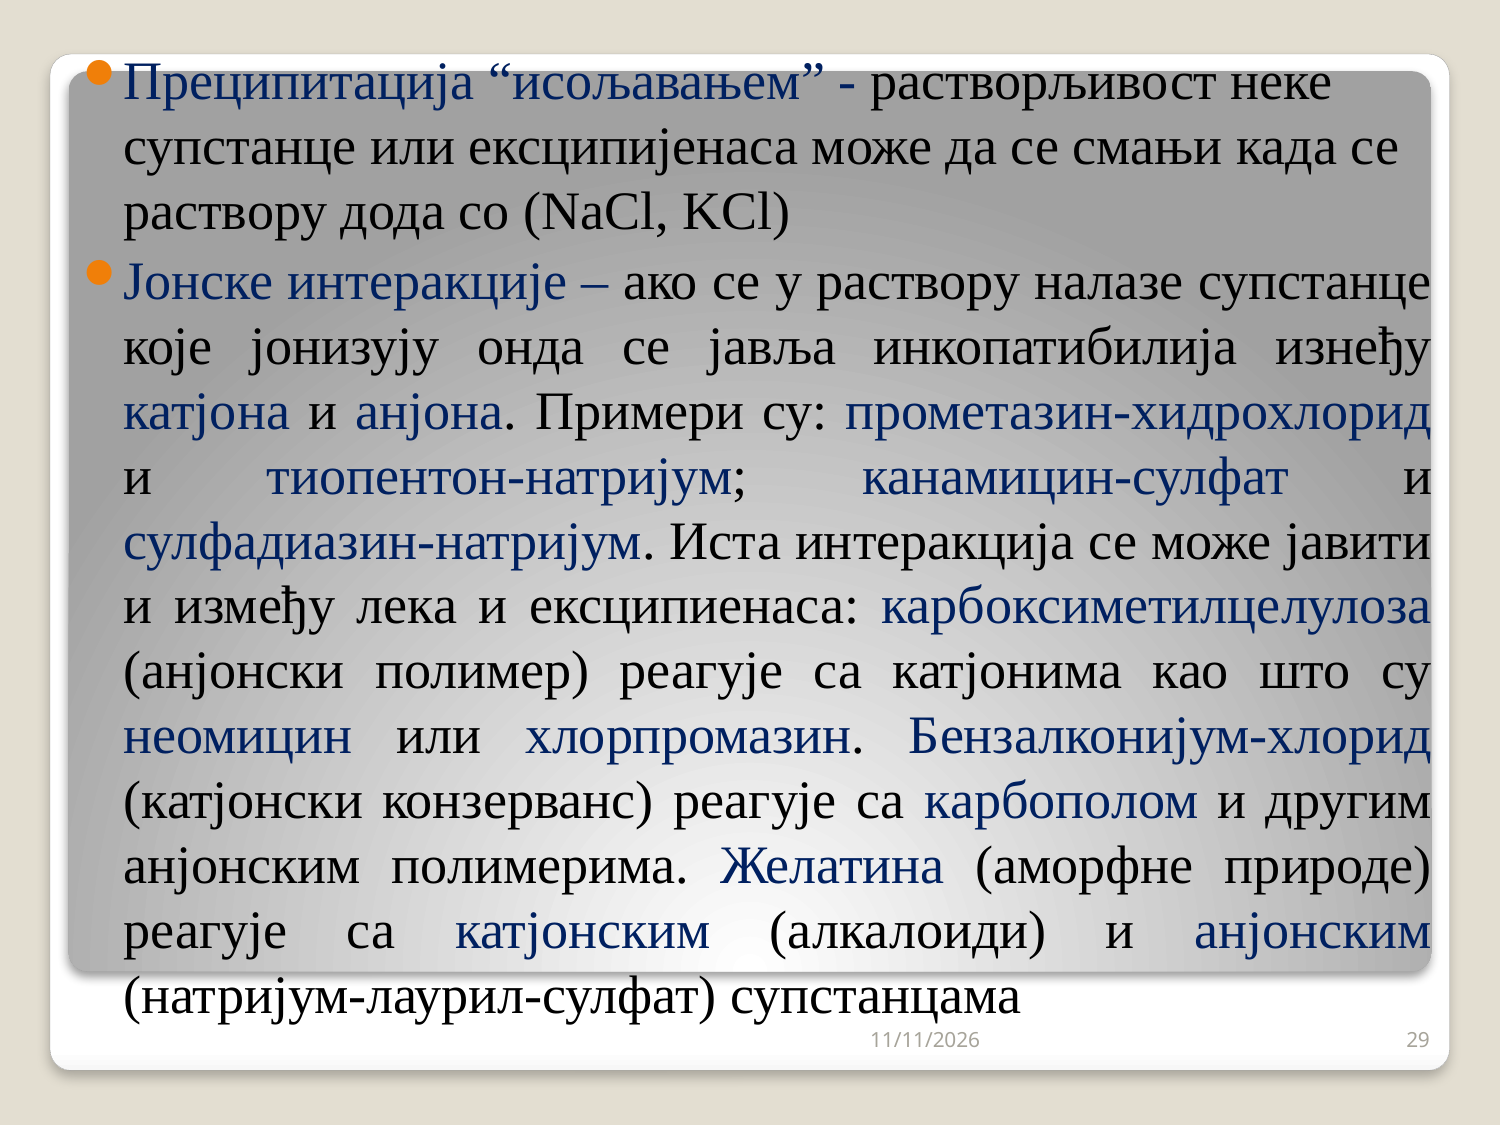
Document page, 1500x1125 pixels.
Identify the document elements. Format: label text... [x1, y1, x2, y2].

slide_number 29 [1369, 1002, 1445, 1063]
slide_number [619, 1002, 995, 1063]
list Преципитација “исољавањем” - растворљивост неке супстанце или ексципијенаса може да се смањи када се раствору дода со (NaCl, KCl) Јонске интеракције – ако се у раствору налазе супстанце које јонизују онда се јавља инкопатибилија изнеђу катјона и анјона. Примери су: прометазин-хидрохлорид и тиопентон-натријум; канамицин-сулфат и сулфадиазин-натријум. Иста интеракција се може јавити и између лека и ексципиенаса: карбоксиметилцелулоза (анјонски полимер) реагује са катјонима као што су неомицин или хлорпромазин. Бензалконијум-хлорид (катјонски конзерванс) реагује са карбополом и другим анјонским полимерима. Желатина (аморфне природе) реагује са катјонским (алкалоиди) и анјонским (натријум-лаурил-сулфат) супстанцама [53, 30, 1447, 1083]
